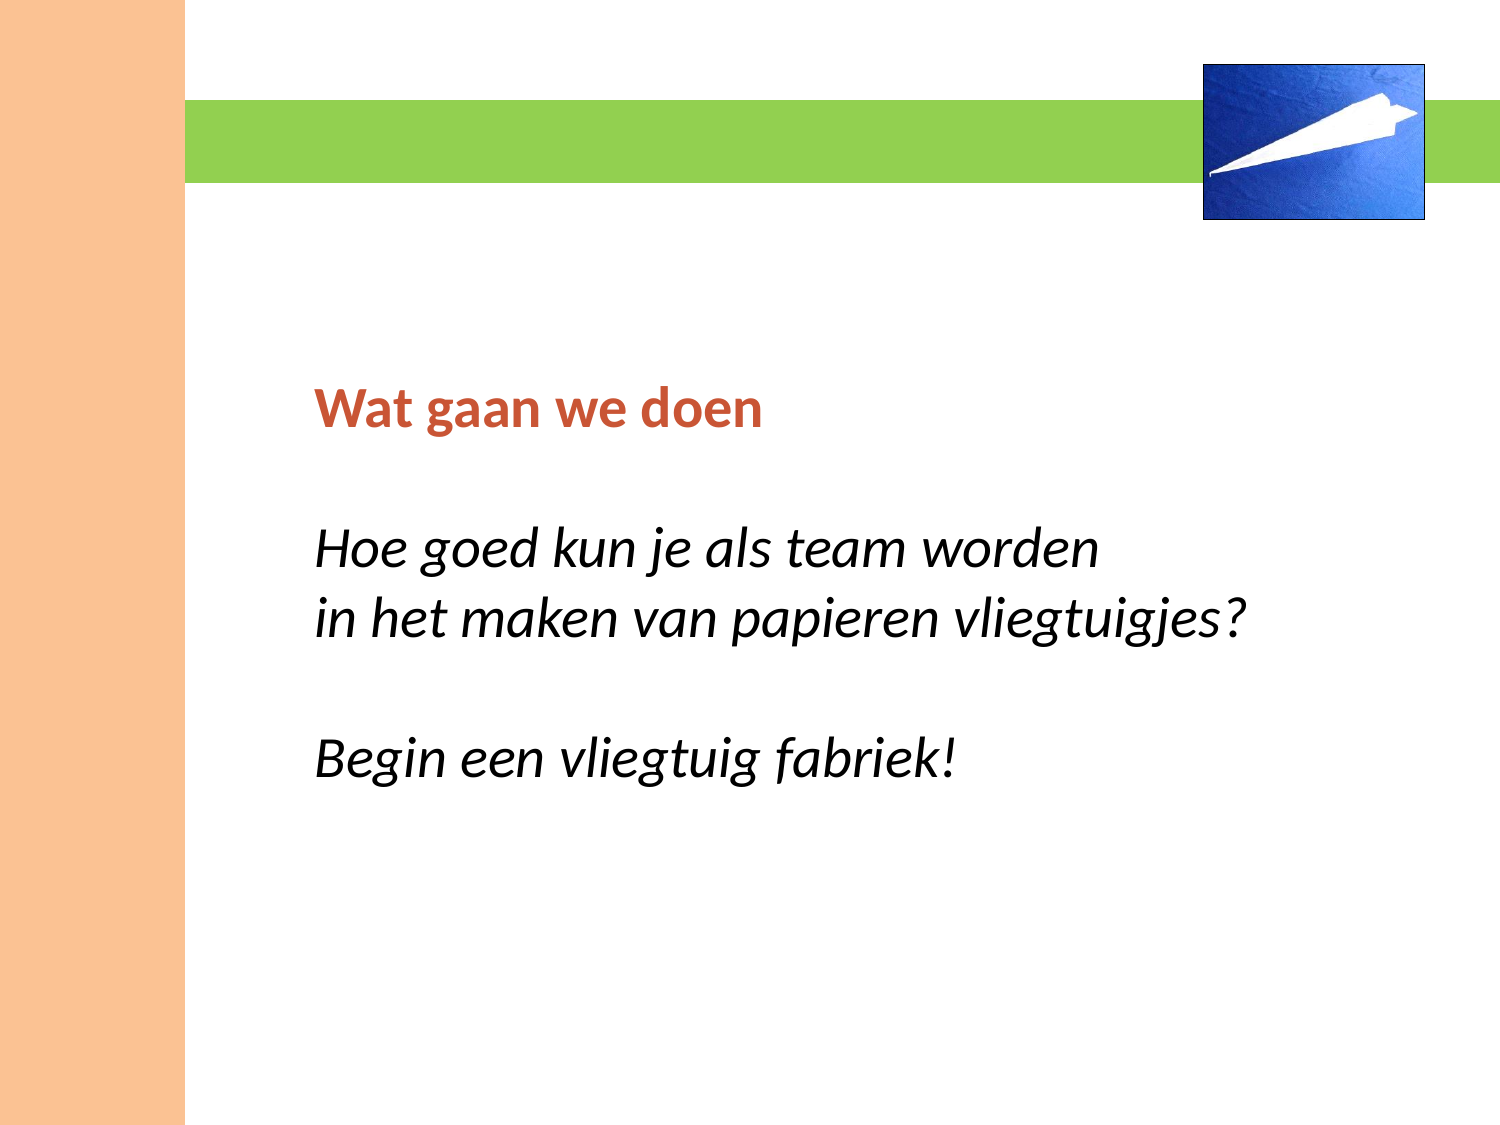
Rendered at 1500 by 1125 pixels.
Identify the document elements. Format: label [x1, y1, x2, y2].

text_box [0, 0, 1500, 1125]
picture [1203, 64, 1425, 220]
